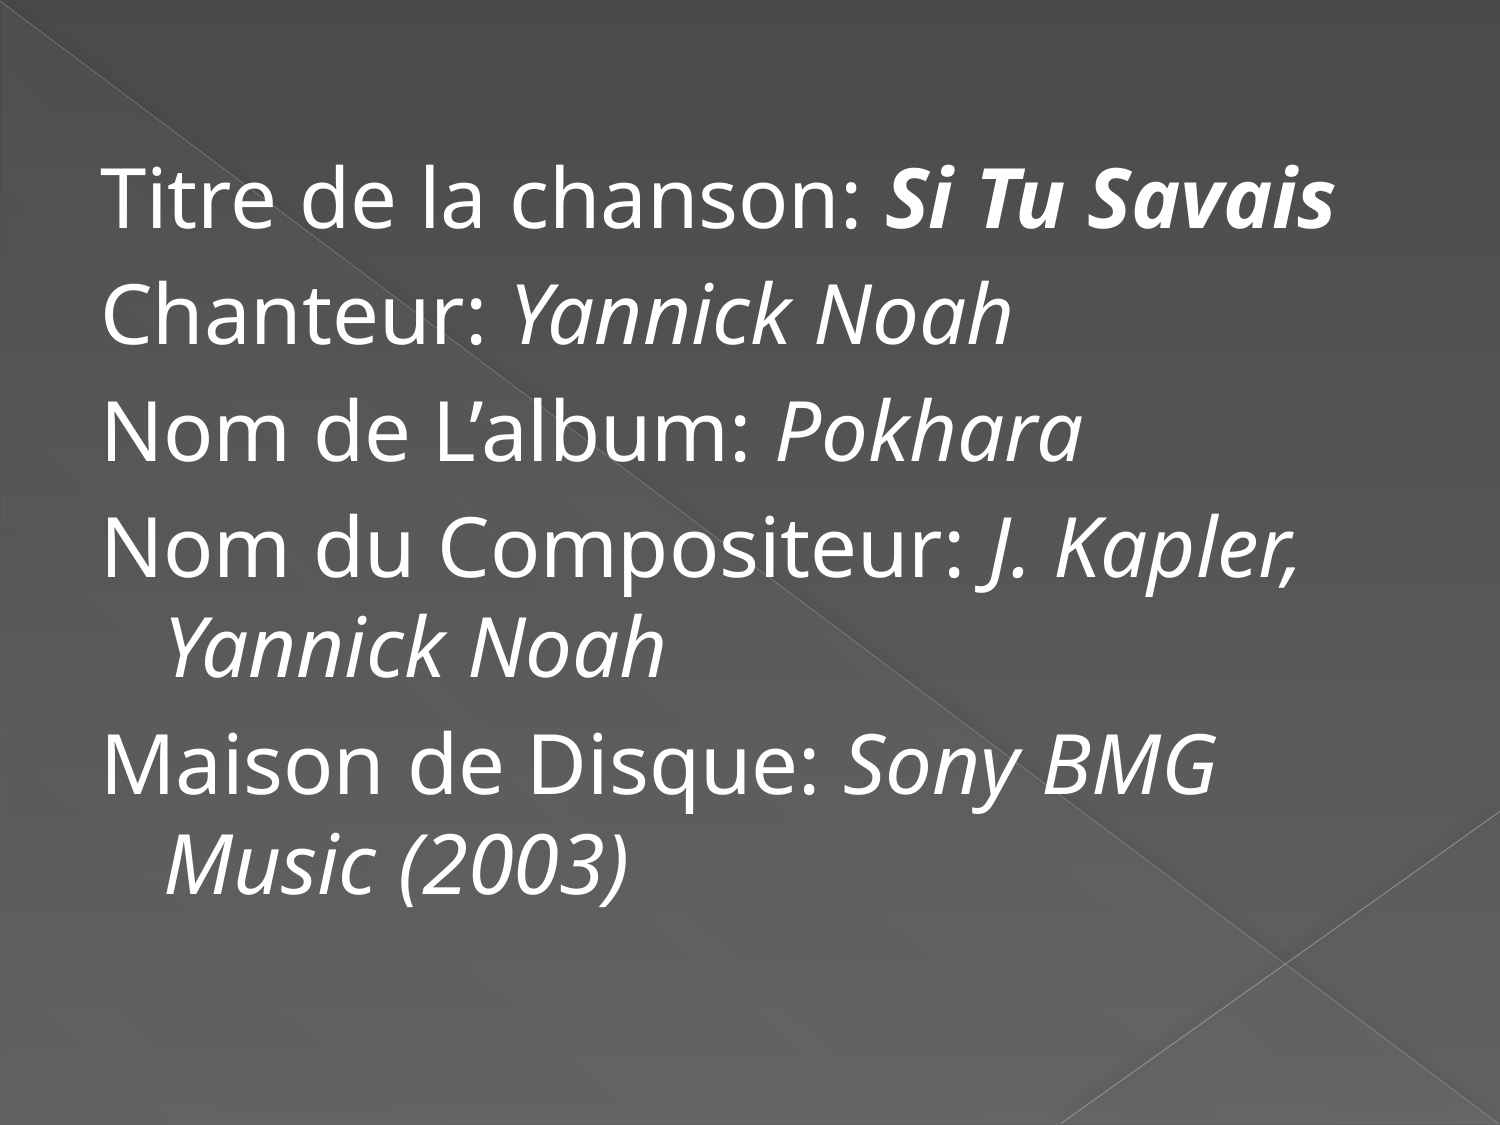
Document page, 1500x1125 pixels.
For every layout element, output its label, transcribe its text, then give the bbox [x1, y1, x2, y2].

list Titre de la chanson: Si Tu Savais Chanteur: Yannick Noah Nom de L’album: Pokhara Nom du Compositeur: J. Kapler, Yannick Noah Maison de Disque: Sony BMG Music (2003) [75, 137, 1425, 1005]
